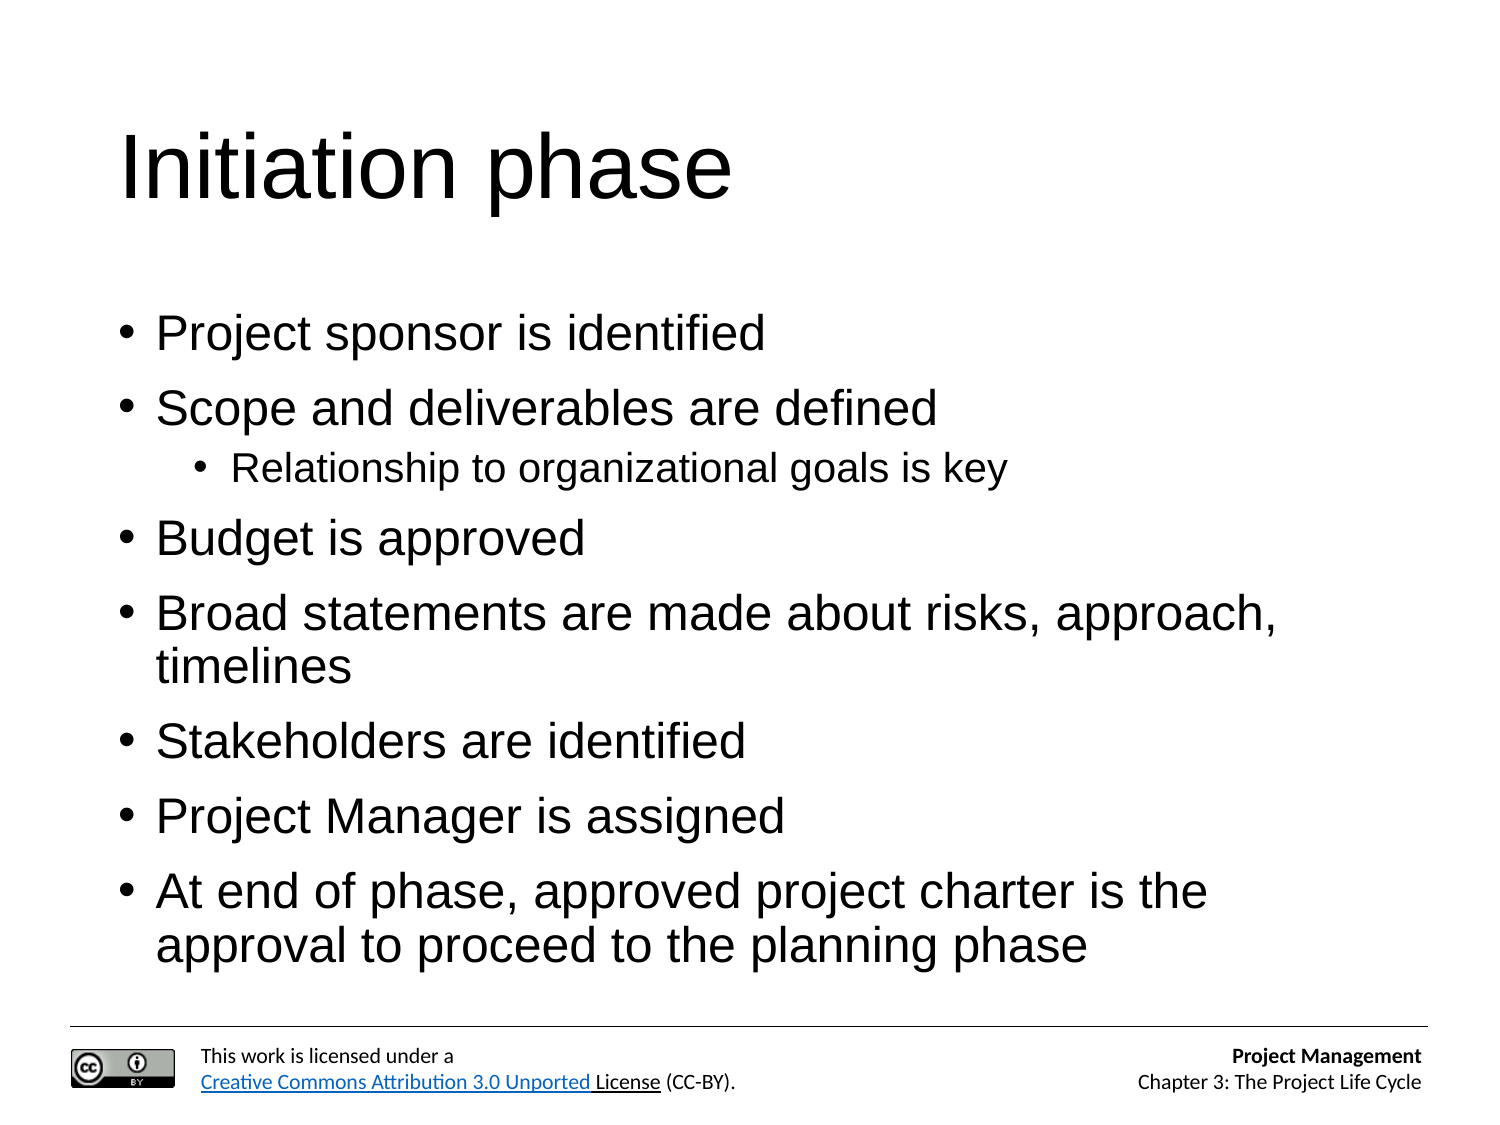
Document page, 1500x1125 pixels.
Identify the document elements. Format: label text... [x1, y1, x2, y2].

title Initiation phase [103, 59, 1397, 278]
picture [71, 1049, 175, 1088]
list Project sponsor is identified Scope and deliverables are defined Relationship to organizational goals is key Budget is approved Broad statements are made about risks, approach, timelines Stakeholders are identified Project Manager is assigned At end of phase, approved project charter is the approval to proceed to the planning phase [103, 299, 1397, 1014]
